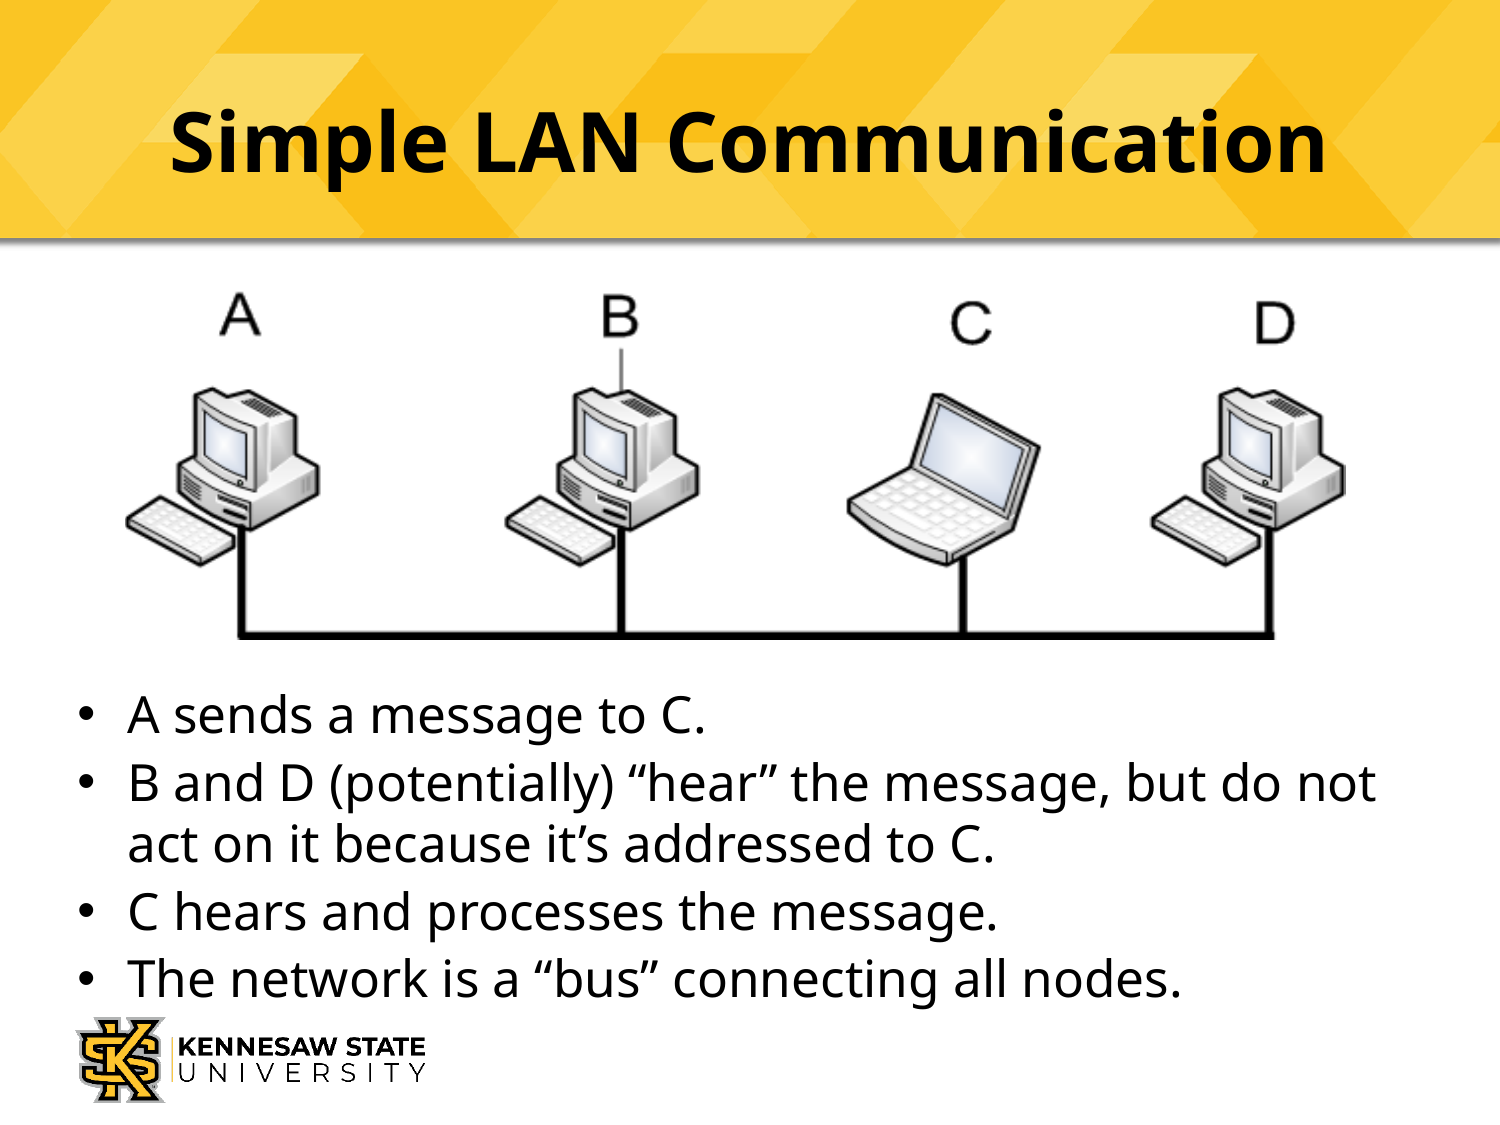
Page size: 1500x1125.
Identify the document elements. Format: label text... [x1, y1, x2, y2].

title Simple LAN Communication [75, 45, 1425, 233]
picture [75, 1022, 425, 1103]
list A sends a message to C. B and D (potentially) “hear” the message, but do not act on it because it’s addressed to C. C hears and processes the message. The network is a “bus” connecting all nodes. [62, 675, 1413, 1022]
picture [124, 274, 1346, 640]
picture [0, 0, 1500, 251]
